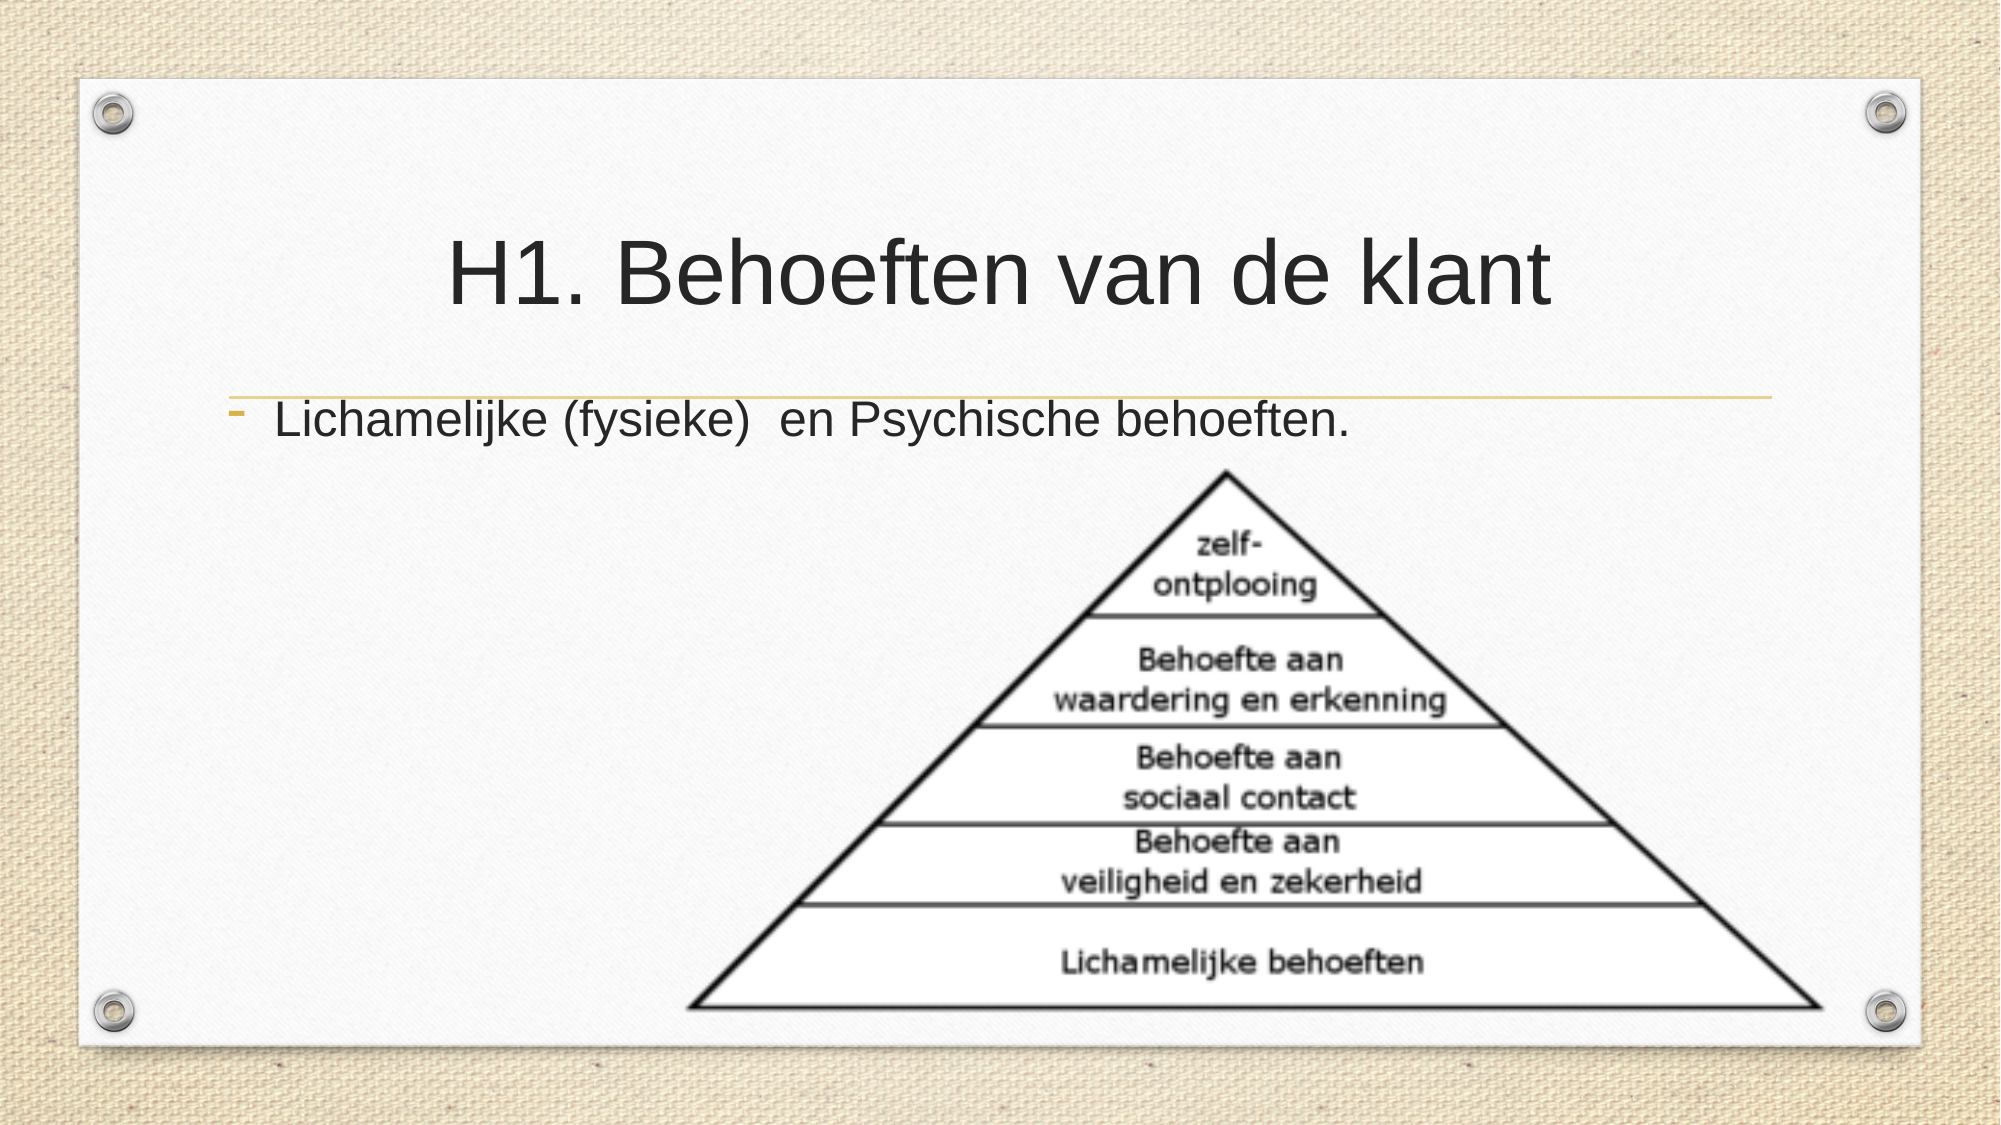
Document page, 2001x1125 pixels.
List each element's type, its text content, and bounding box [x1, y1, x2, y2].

list Lichamelijke (fysieke) en Psychische behoeften. [212, 379, 1787, 924]
picture [0, 0, 2001, 1125]
title H1. Behoeften van de klant [212, 161, 1788, 375]
